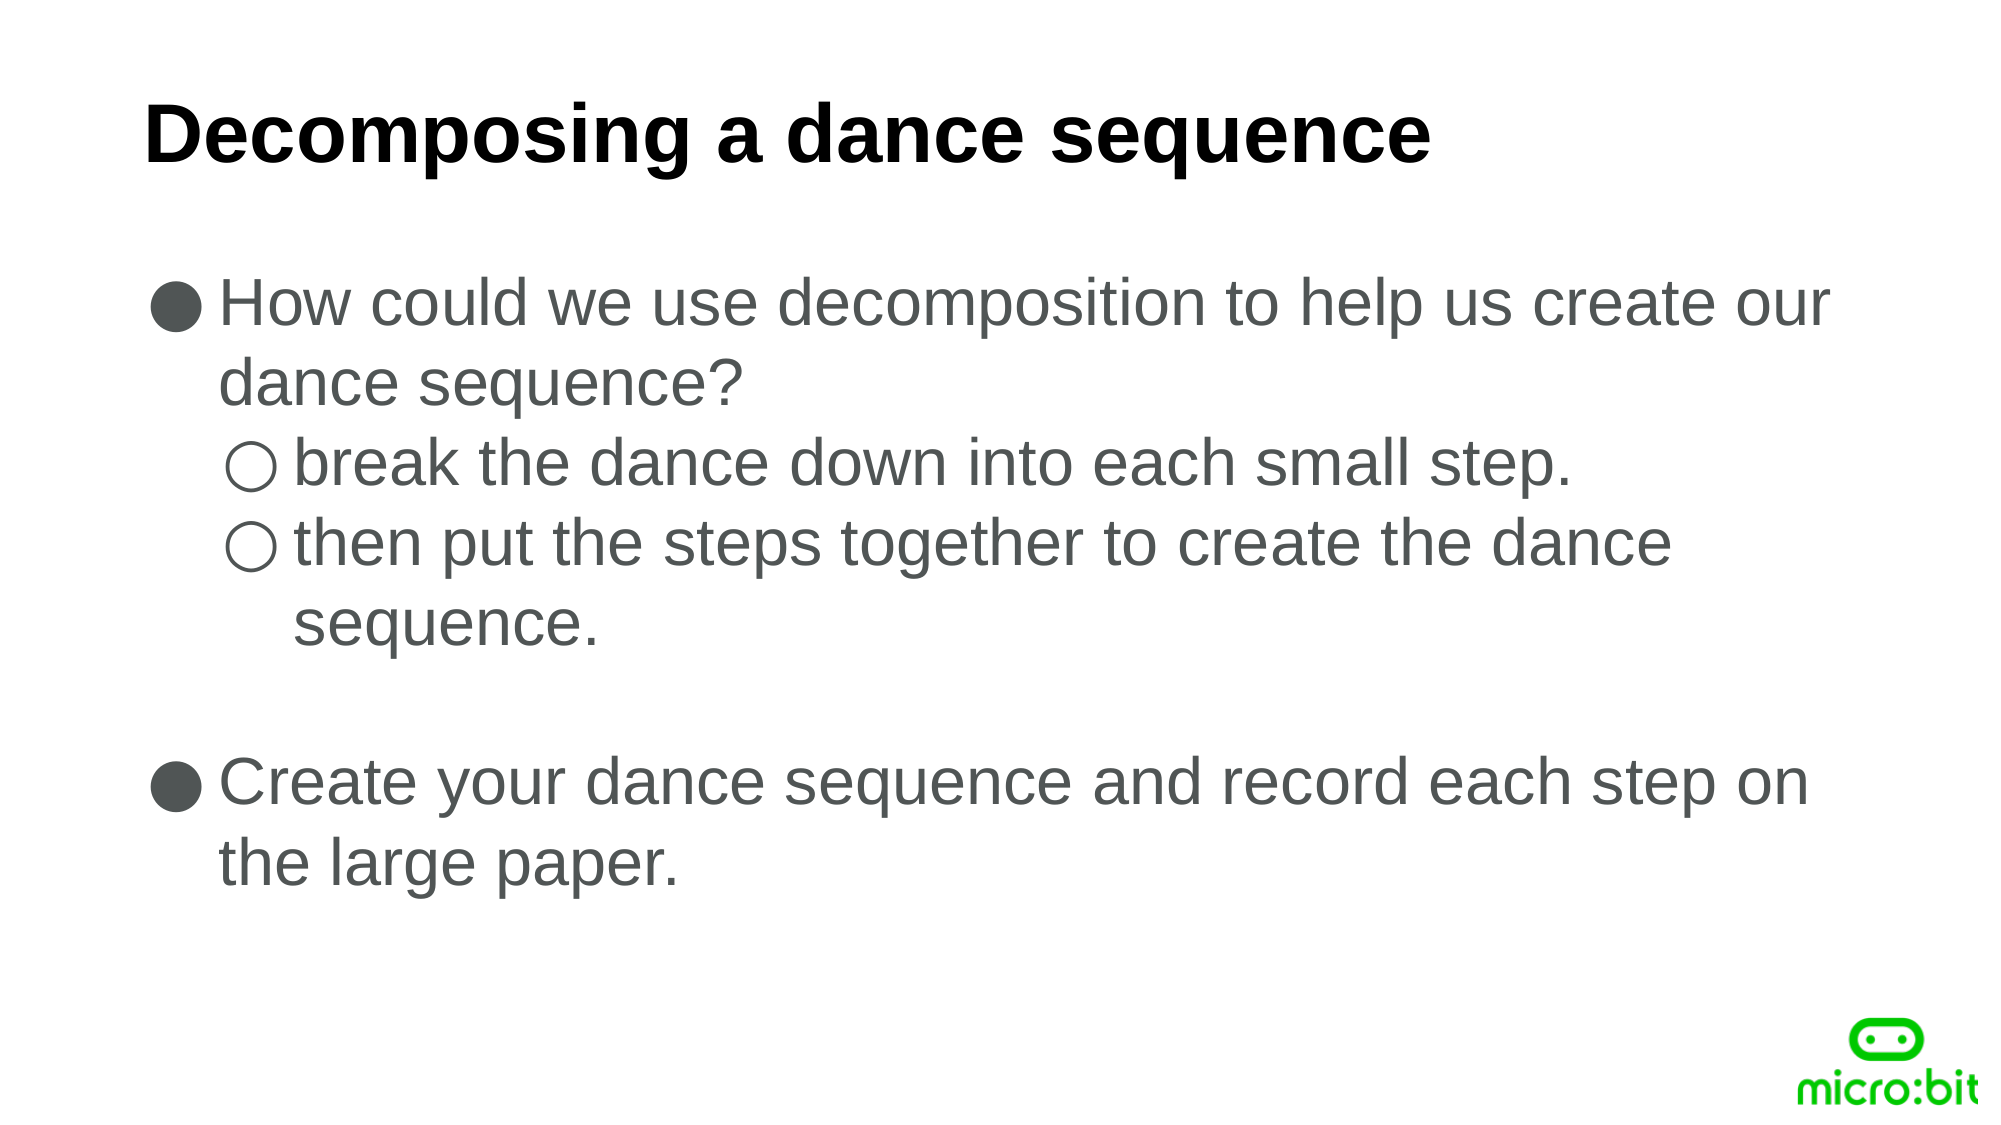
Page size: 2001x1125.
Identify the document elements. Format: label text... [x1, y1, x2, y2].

picture [1797, 1017, 1978, 1106]
text_box Decomposing a dance sequence How could we use decomposition to help us create our dance sequence? break the dance down into each small step. then put the steps together to create the dance sequence. Create your dance sequence and record each step on the large paper. [128, 0, 1881, 809]
